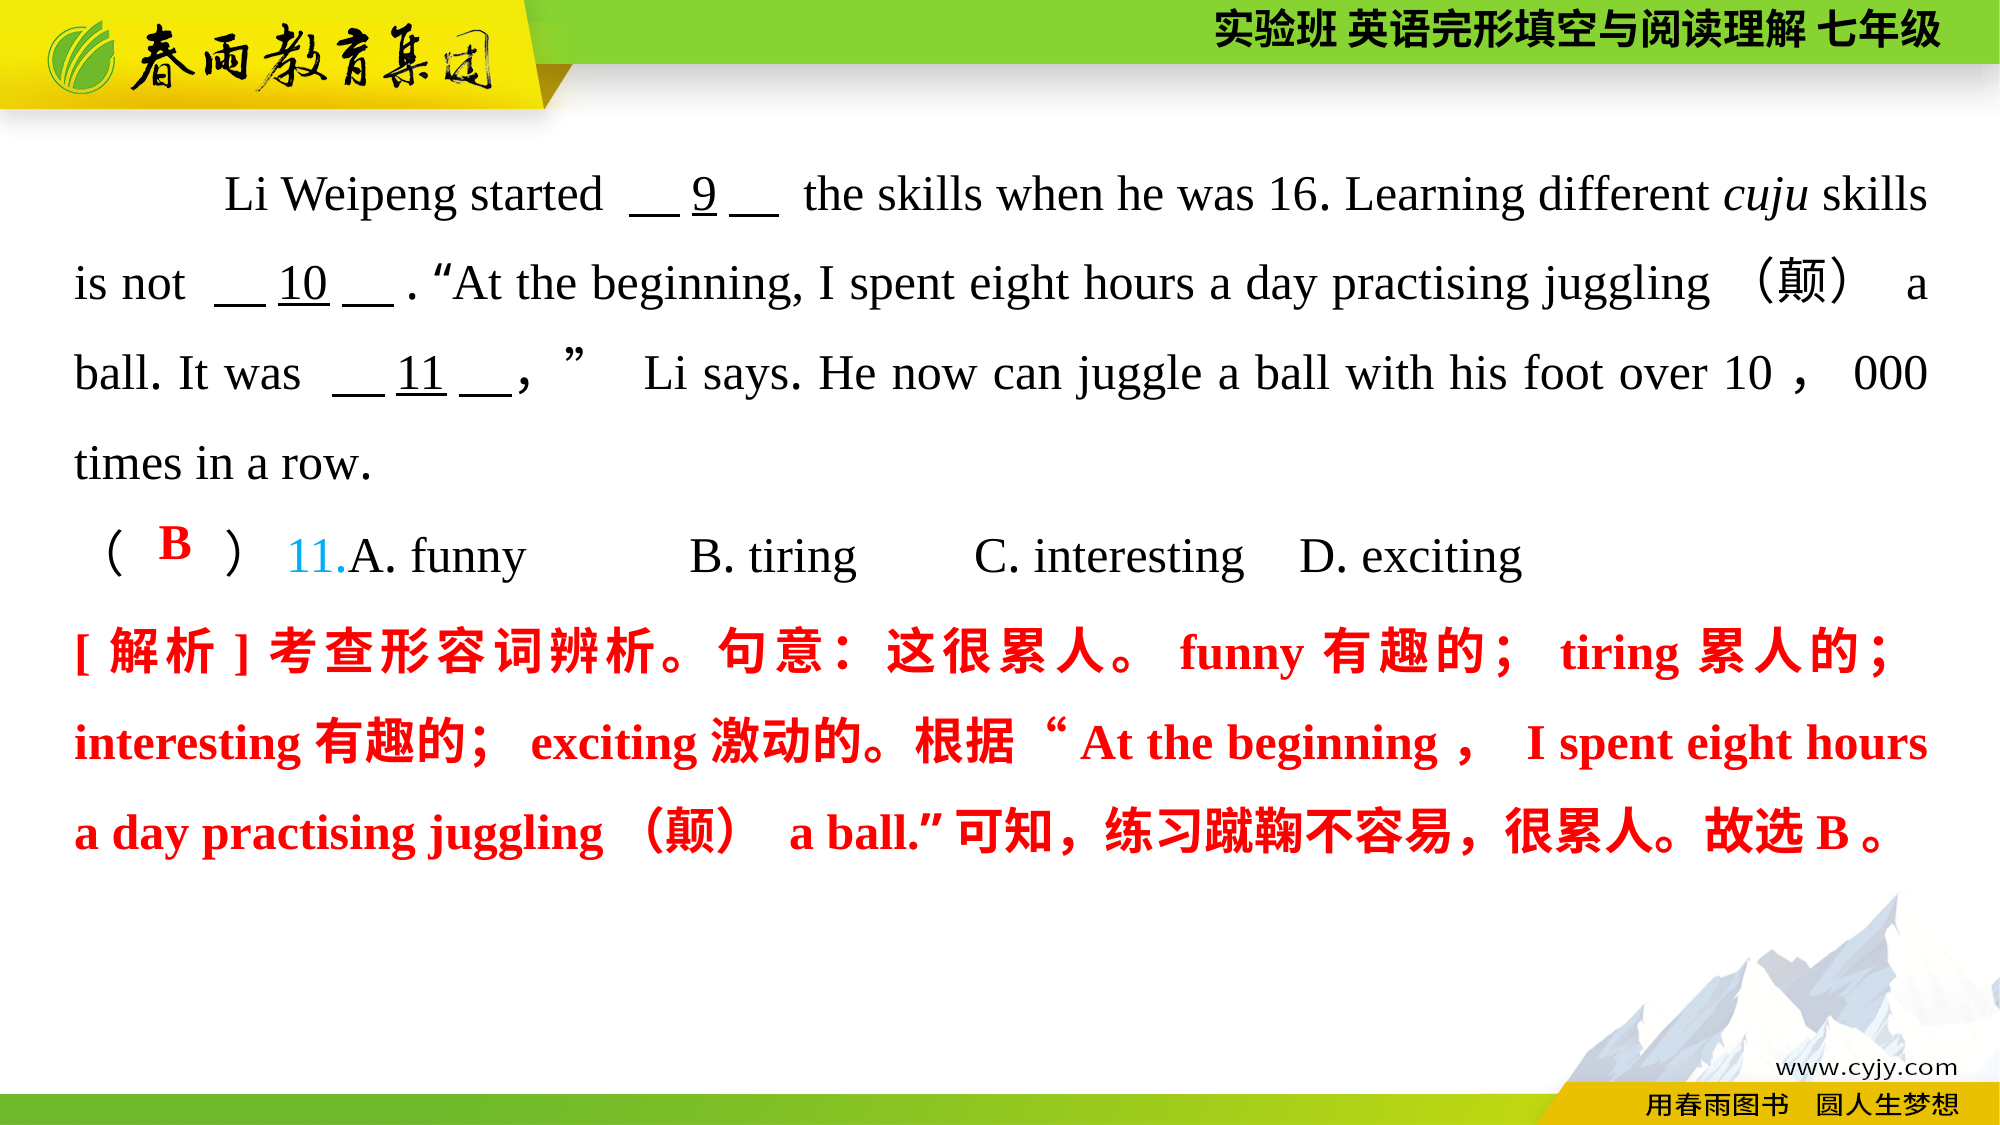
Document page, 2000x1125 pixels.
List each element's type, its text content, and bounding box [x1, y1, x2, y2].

text_box B [143, 501, 207, 577]
text_box [解析]考查形容词辨析。句意：这很累人。funny有趣的；tiring累人的；interesting有趣的；exciting激动的。根据“At the beginning， I spent eight hours a day practising juggling（颠） a ball.”可知，练习蹴鞠不容易，很累人。故选B。 [59, 582, 1944, 868]
text_box （ ）11.A. funny B. tiring C. interesting D. exciting [59, 484, 1944, 582]
list Li Weipeng started 9 the skills when he was 16. Learning different cuju skills is not 10 . “At the beginning, I spent eight hours a day practising juggling（颠） a ball. It was 11 ，” Li says. He now can juggle a ball with his foot over 10，000 times in a row. [59, 122, 1944, 484]
picture [0, 0, 2000, 1125]
